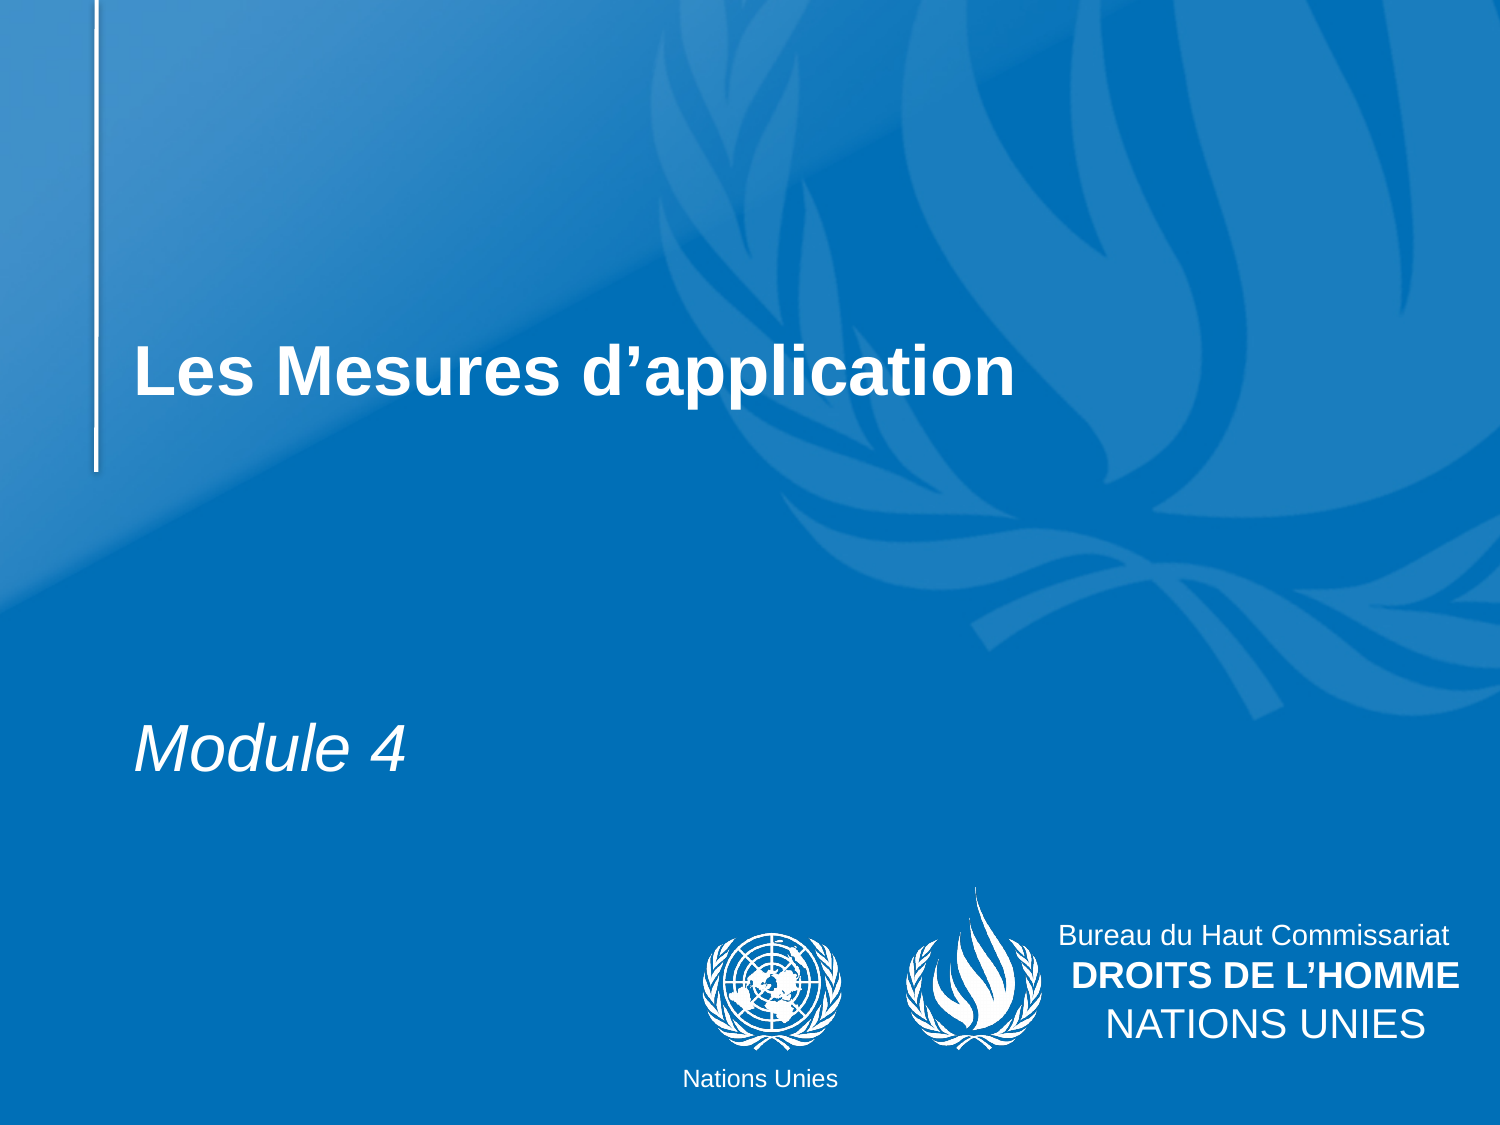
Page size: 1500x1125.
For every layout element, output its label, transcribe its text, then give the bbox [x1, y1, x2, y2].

text_box Nations Unies [659, 1055, 862, 1101]
title Les Mesures d’application [118, 316, 1325, 506]
picture [0, 0, 1500, 1125]
text_box Bureau du Haut Commissariat DROITS DE L’HOMME NATIONS UNIES [1043, 909, 1489, 1054]
subtitle Module 4 [118, 696, 1200, 858]
